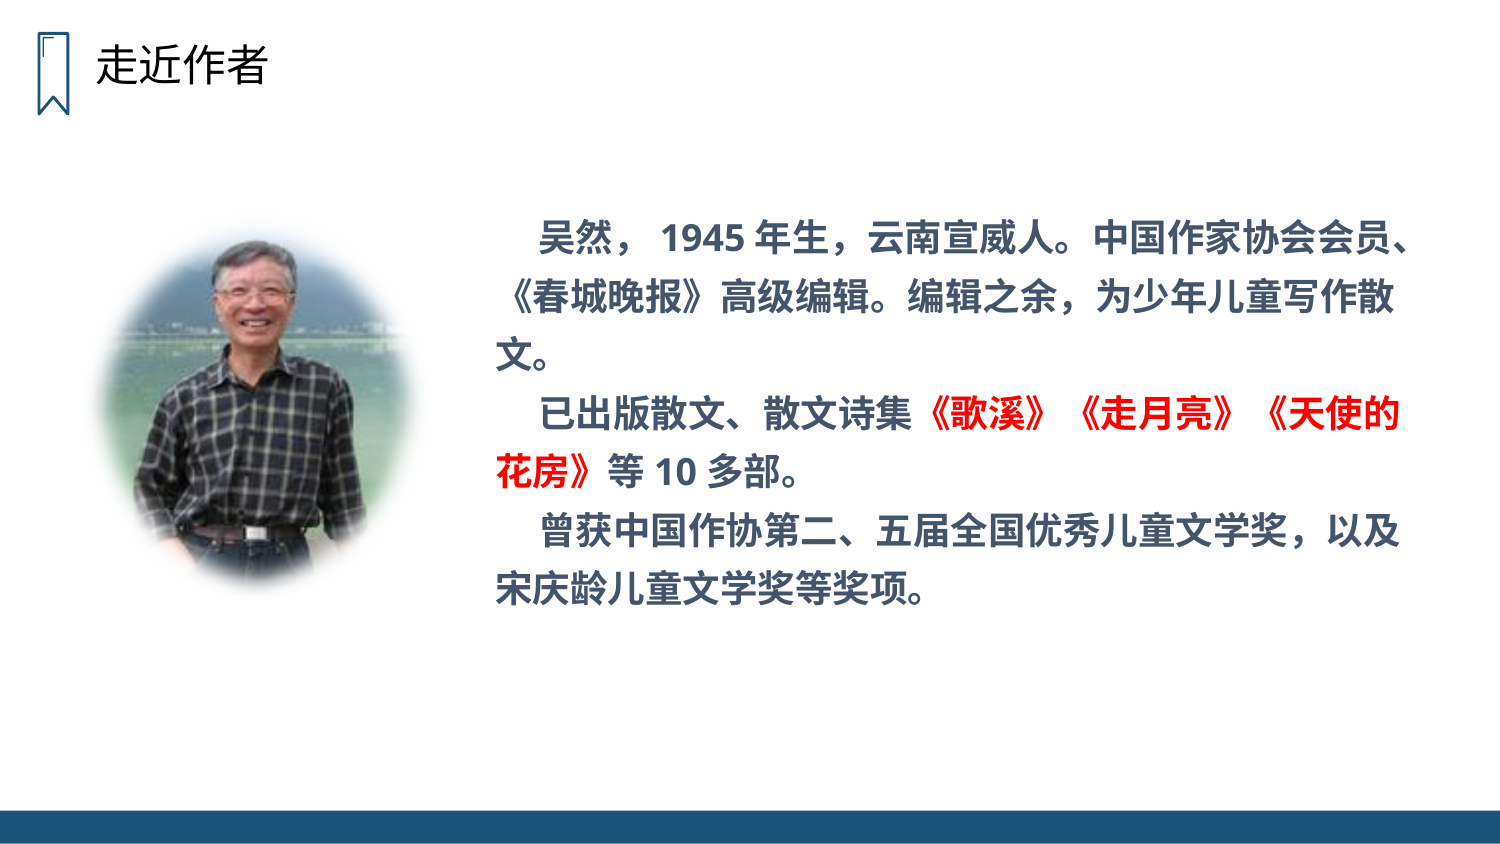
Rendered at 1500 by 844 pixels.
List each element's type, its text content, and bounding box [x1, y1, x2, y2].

picture [80, 209, 431, 602]
text_box 走近作者 [83, 32, 282, 96]
text_box 吴然，1945年生，云南宣威人。中国作家协会会员、《春城晚报》高级编辑。编辑之余，为少年儿童写作散文。 已出版散文、散文诗集《歌溪》《走月亮》《天使的花房》等10多部。 曾获中国作协第二、五届全国优秀儿童文学奖，以及宋庆龄儿童文学奖等奖项。 [483, 169, 1439, 642]
